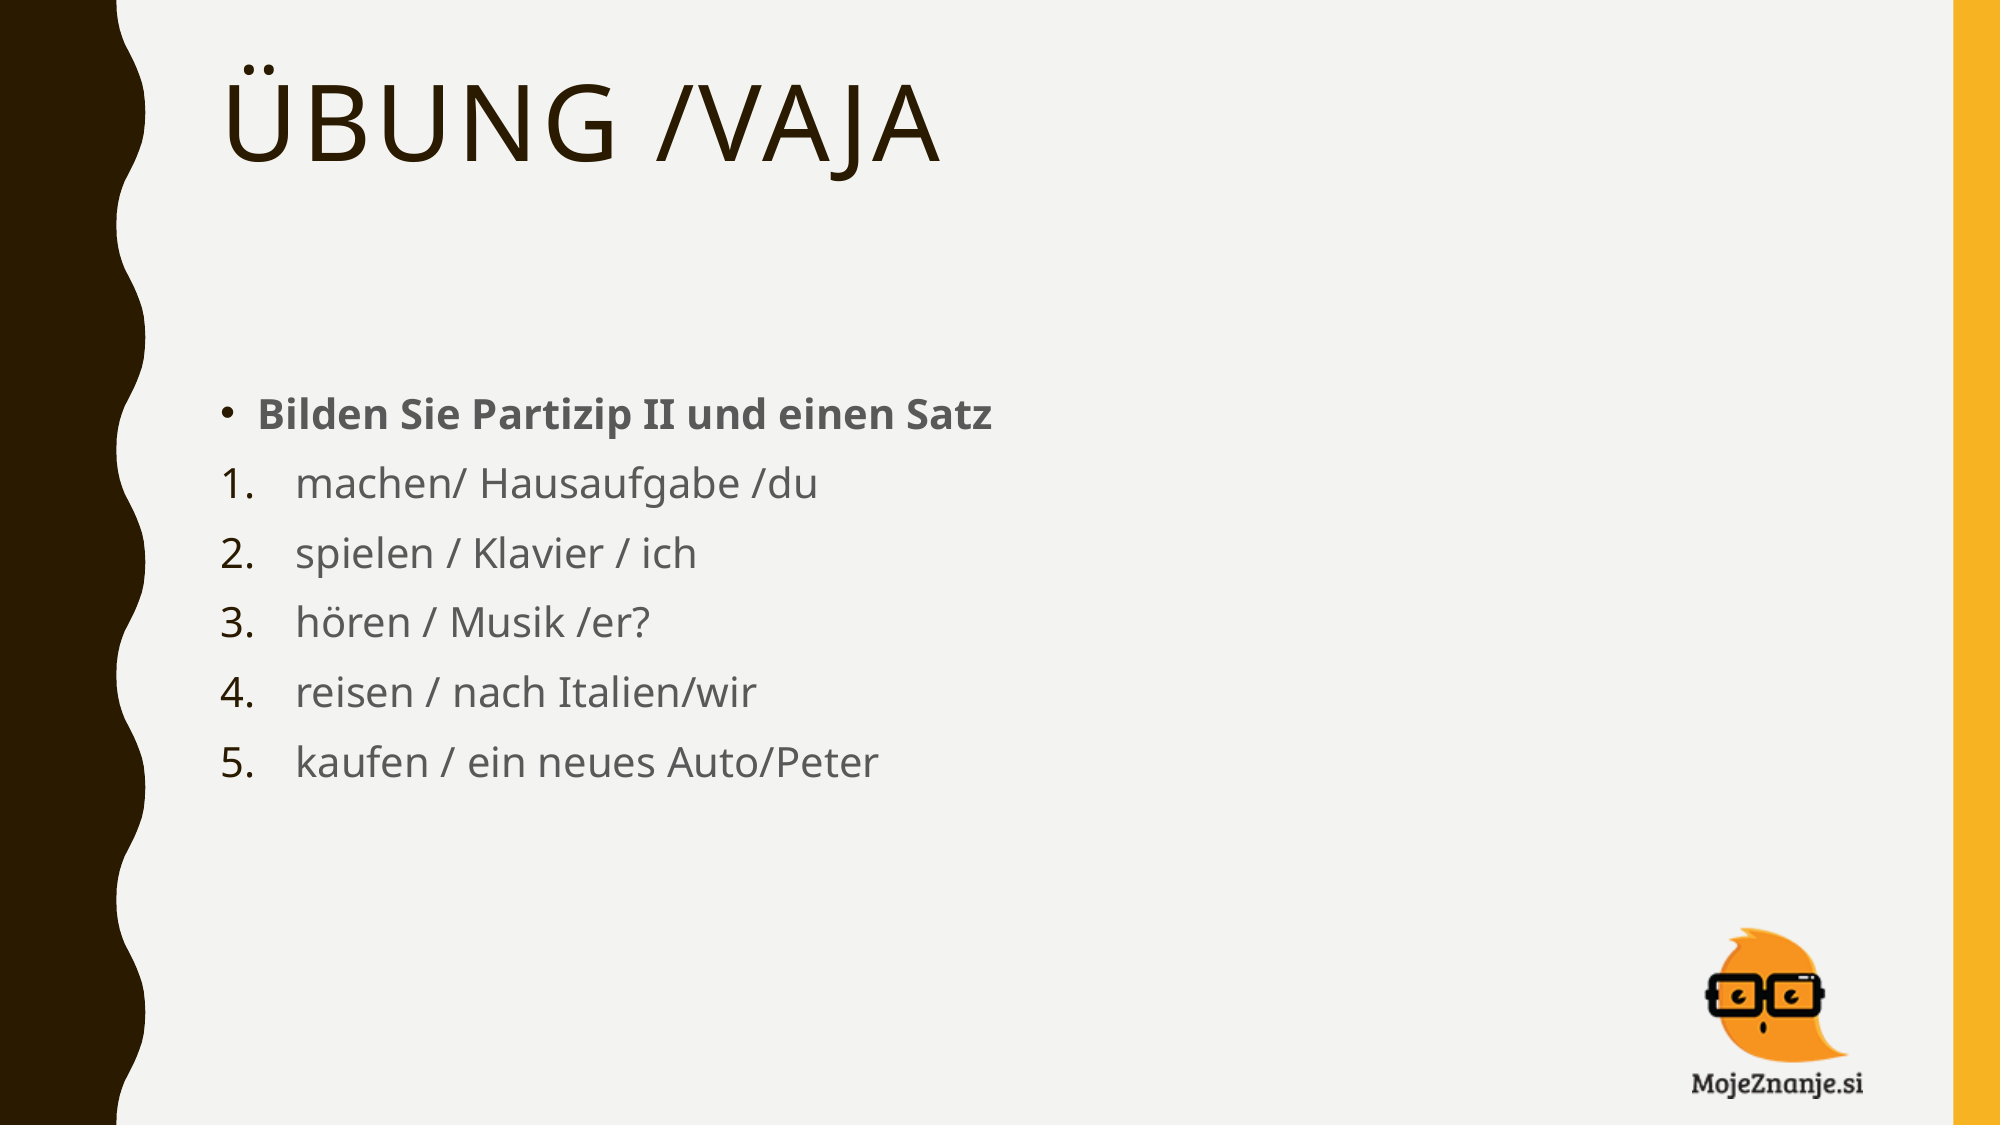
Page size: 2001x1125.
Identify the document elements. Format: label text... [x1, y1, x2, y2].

list Bilden Sie Partizip II und einen Satz machen/ Hausaufgabe /du spielen / Klavier / ich hören / Musik /er? reisen / nach Italien/wir kaufen / ein neues Auto/Peter [205, 375, 1875, 965]
title übung /vaja [205, 62, 1875, 308]
picture [1692, 965, 1863, 1099]
